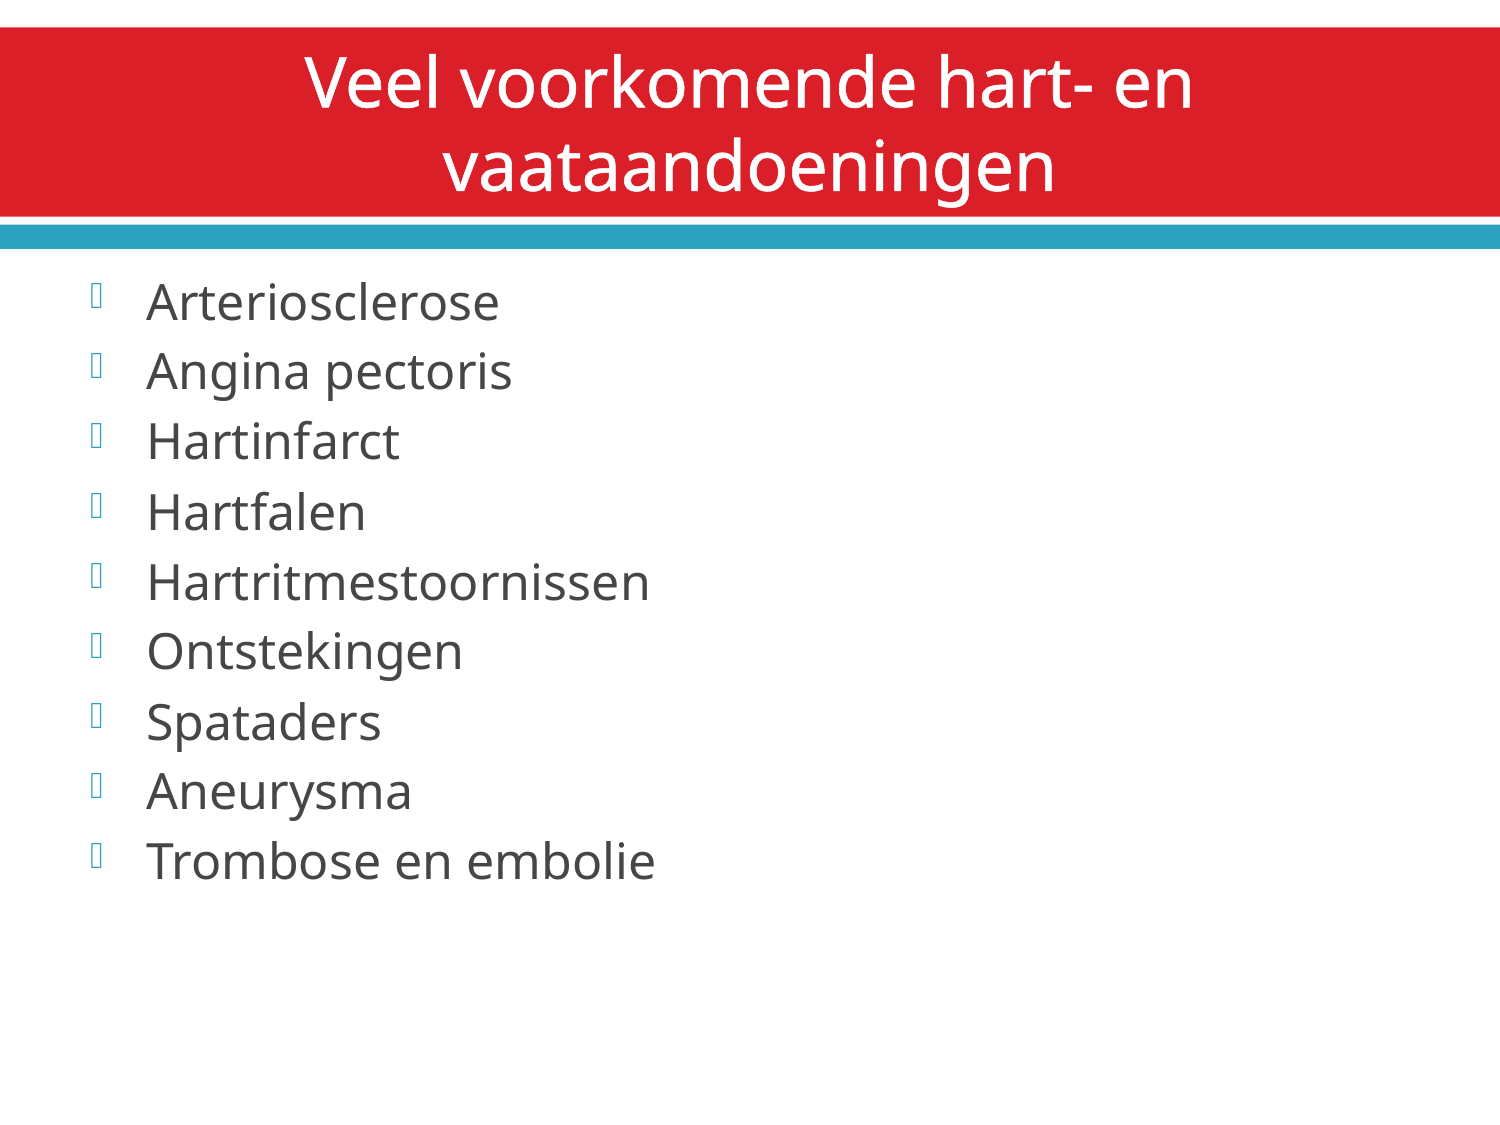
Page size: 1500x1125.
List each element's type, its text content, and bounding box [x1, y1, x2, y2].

list Arteriosclerose Angina pectoris Hartinfarct Hartfalen Hartritmestoornissen Ontstekingen Spataders Aneurysma Trombose en embolie [75, 262, 1425, 1005]
title Veel voorkomende hart- en vaataandoeningen [75, 29, 1425, 213]
